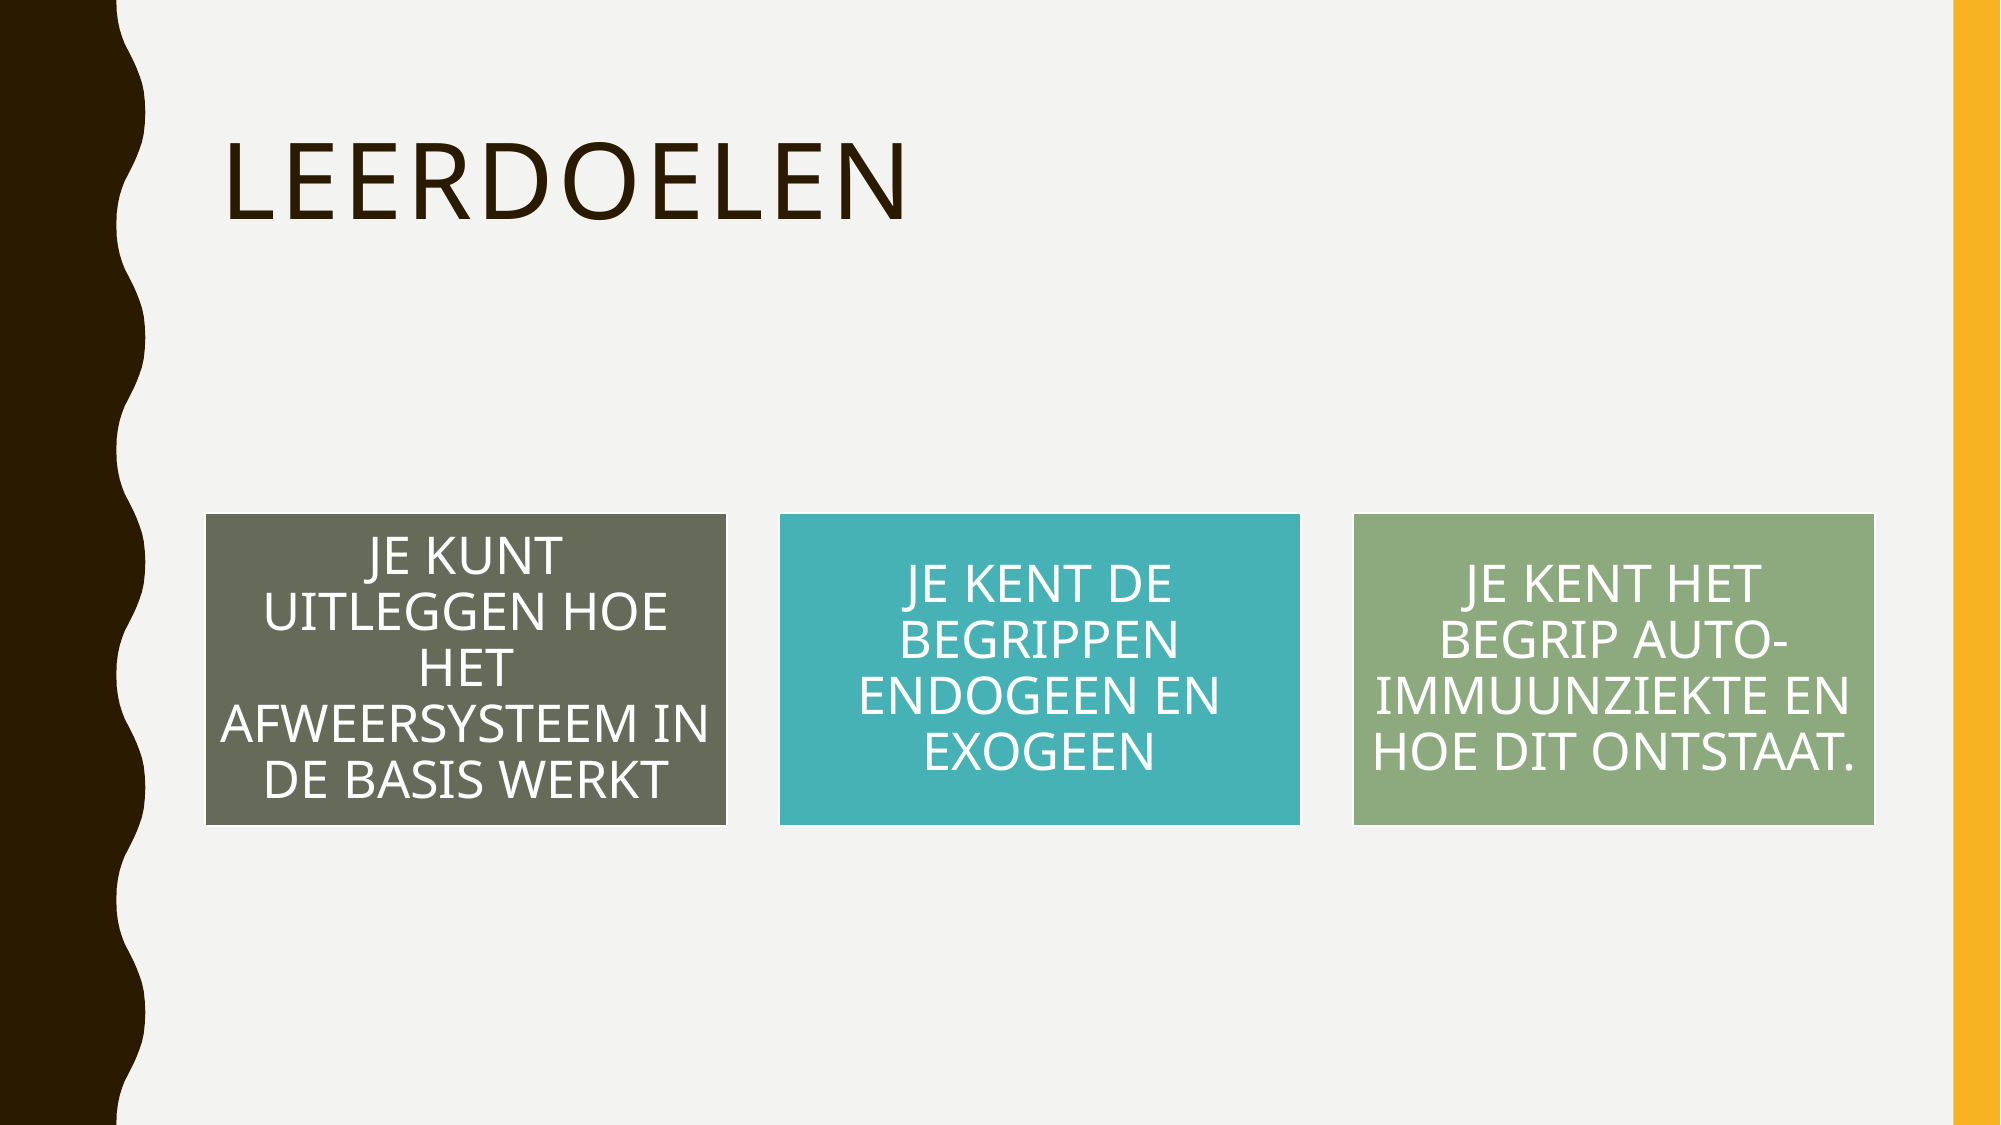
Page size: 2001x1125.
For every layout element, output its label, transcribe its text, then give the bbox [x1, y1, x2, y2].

title Leerdoelen [205, 62, 1875, 308]
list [205, 374, 1875, 965]
